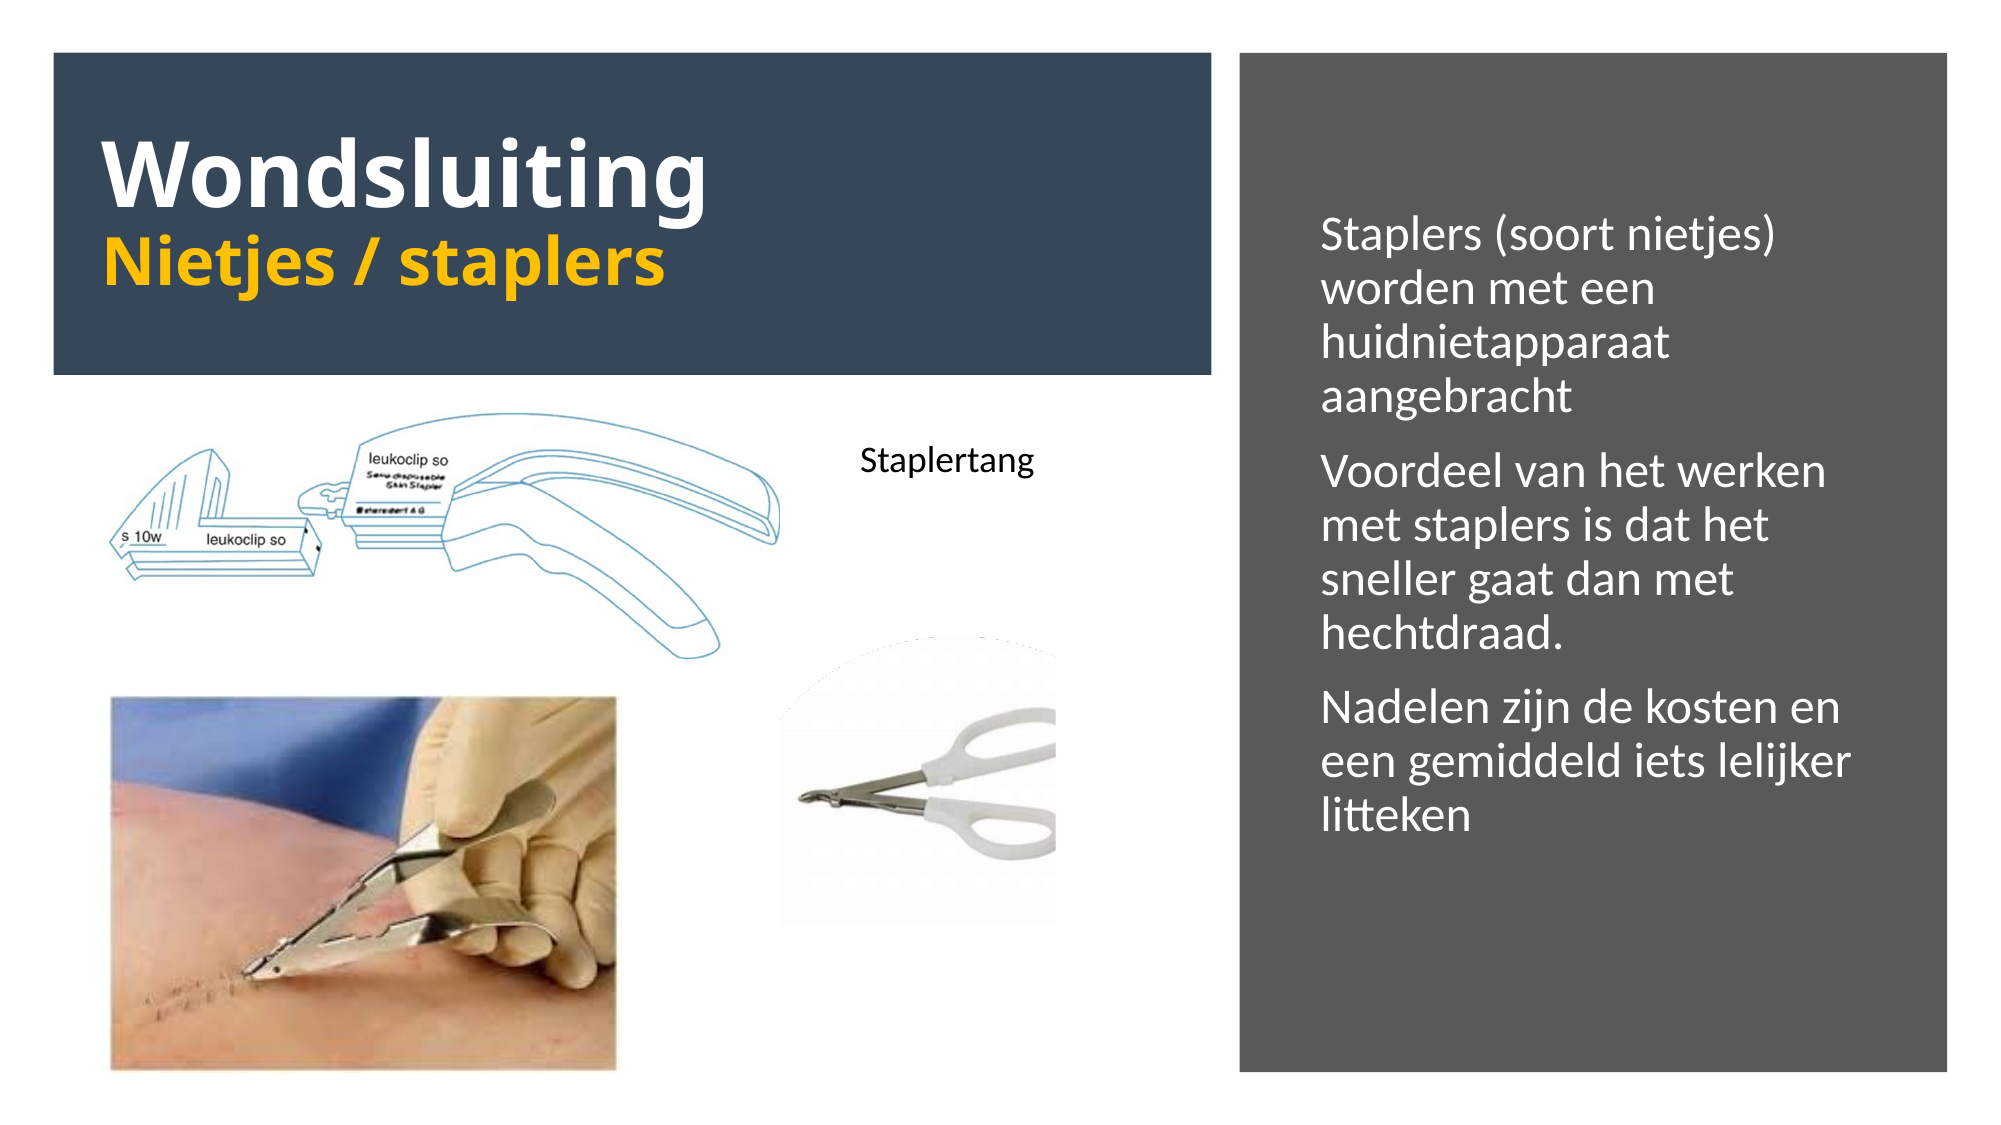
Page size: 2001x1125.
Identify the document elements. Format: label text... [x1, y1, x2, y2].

text_box [1239, 52, 1948, 1073]
list Staplers (soort nietjes) worden met een huidnietapparaat aangebracht Voordeel van het werken met staplers is dat het sneller gaat dan met hechtdraad. Nadelen zijn de kosten en een gemiddeld iets lelijker litteken [1305, 125, 1882, 1000]
picture [108, 412, 1056, 926]
text_box Staplertang [845, 427, 1122, 488]
text_box [53, 52, 1212, 376]
picture [109, 695, 619, 1073]
title Wondsluiting Nietjes / staplers [85, 80, 1168, 348]
